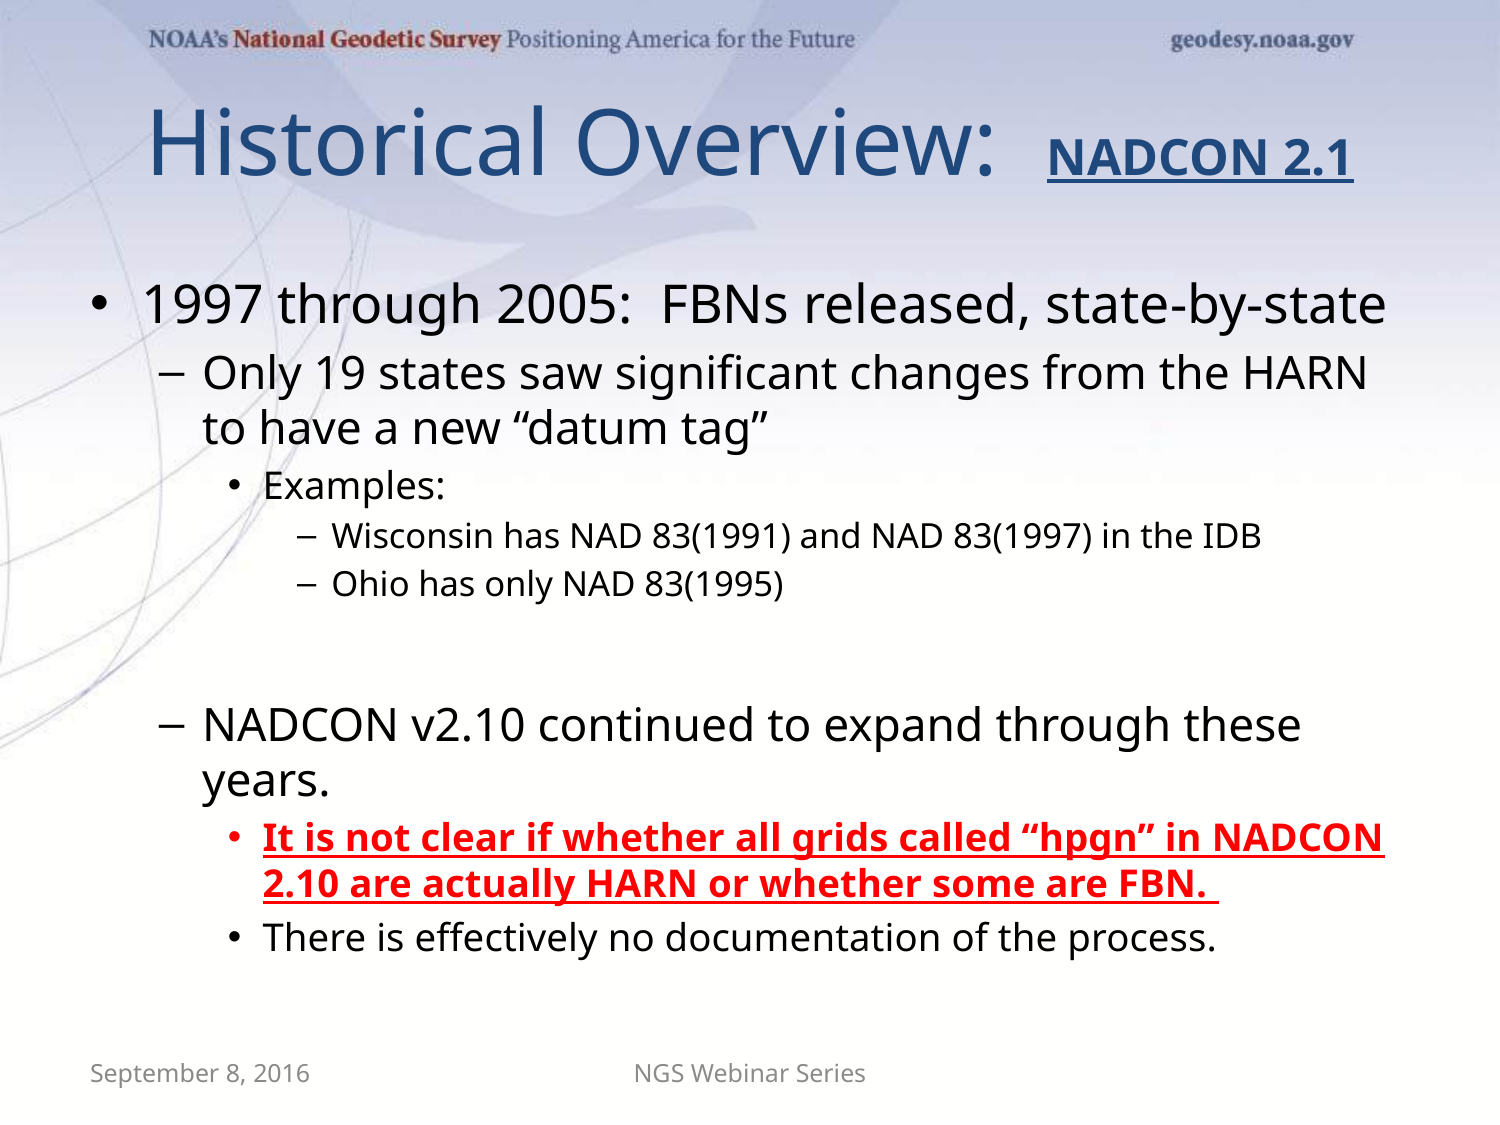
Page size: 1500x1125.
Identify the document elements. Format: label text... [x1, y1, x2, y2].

title Historical Overview: NADCON 2.1 [75, 45, 1425, 233]
list 1997 through 2005: FBNs released, state-by-state Only 19 states saw significant changes from the HARN to have a new “datum tag” Examples: Wisconsin has NAD 83(1991) and NAD 83(1997) in the IDB Ohio has only NAD 83(1995) NADCON v2.10 continued to expand through these years. It is not clear if whether all grids called “hpgn” in NADCON 2.10 are actually HARN or whether some are FBN. There is effectively no documentation of the process. [75, 262, 1413, 1005]
picture [0, 0, 1500, 1122]
footer NGS Webinar Series [512, 1042, 988, 1103]
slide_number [75, 1042, 425, 1103]
